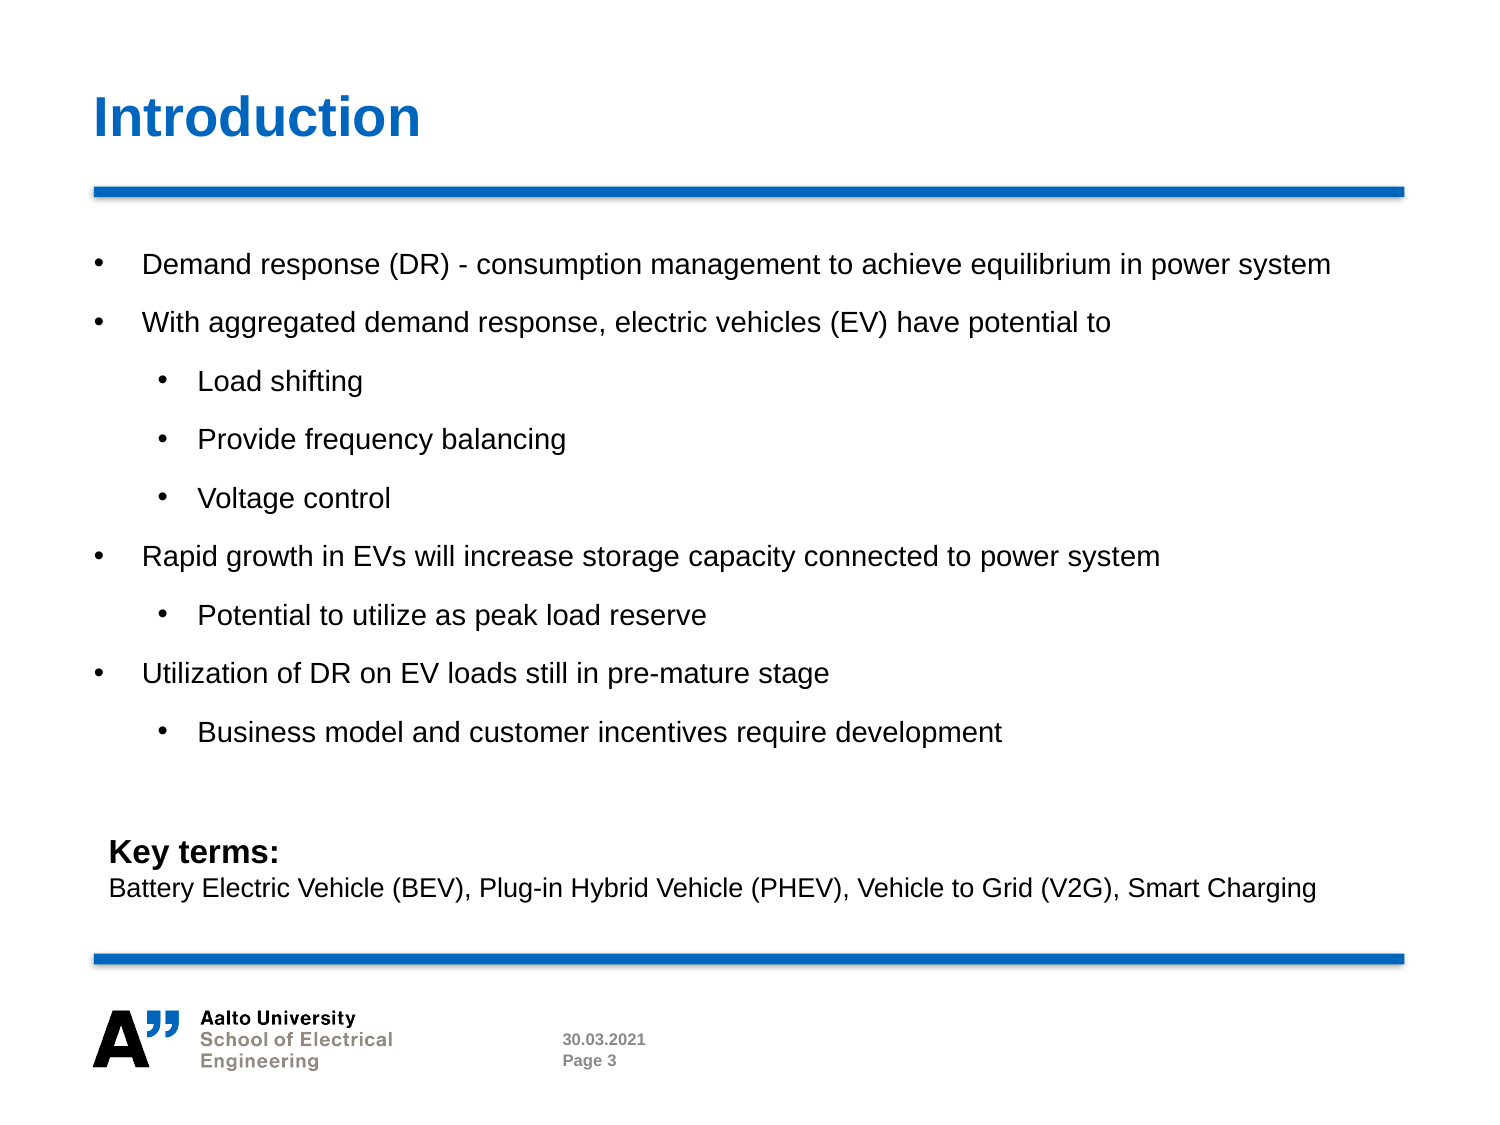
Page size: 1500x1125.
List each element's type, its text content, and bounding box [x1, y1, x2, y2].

title Introduction [93, 80, 1369, 228]
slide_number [562, 1029, 816, 1050]
picture [35, 953, 449, 1125]
list Demand response (DR) - consumption management to achieve equilibrium in power system With aggregated demand response, electric vehicles (EV) have potential to Load shifting Provide frequency balancing Voltage control Rapid growth in EVs will increase storage capacity connected to power system Potential to utilize as peak load reserve Utilization of DR on EV loads still in pre-mature stage Business model and customer incentives require development [93, 228, 1369, 773]
text_box Key terms: Battery Electric Vehicle (BEV), Plug-in Hybrid Vehicle (PHEV), Vehicle to Grid (V2G), Smart Charging [93, 823, 1453, 911]
slide_number Page 3 [562, 1050, 816, 1071]
